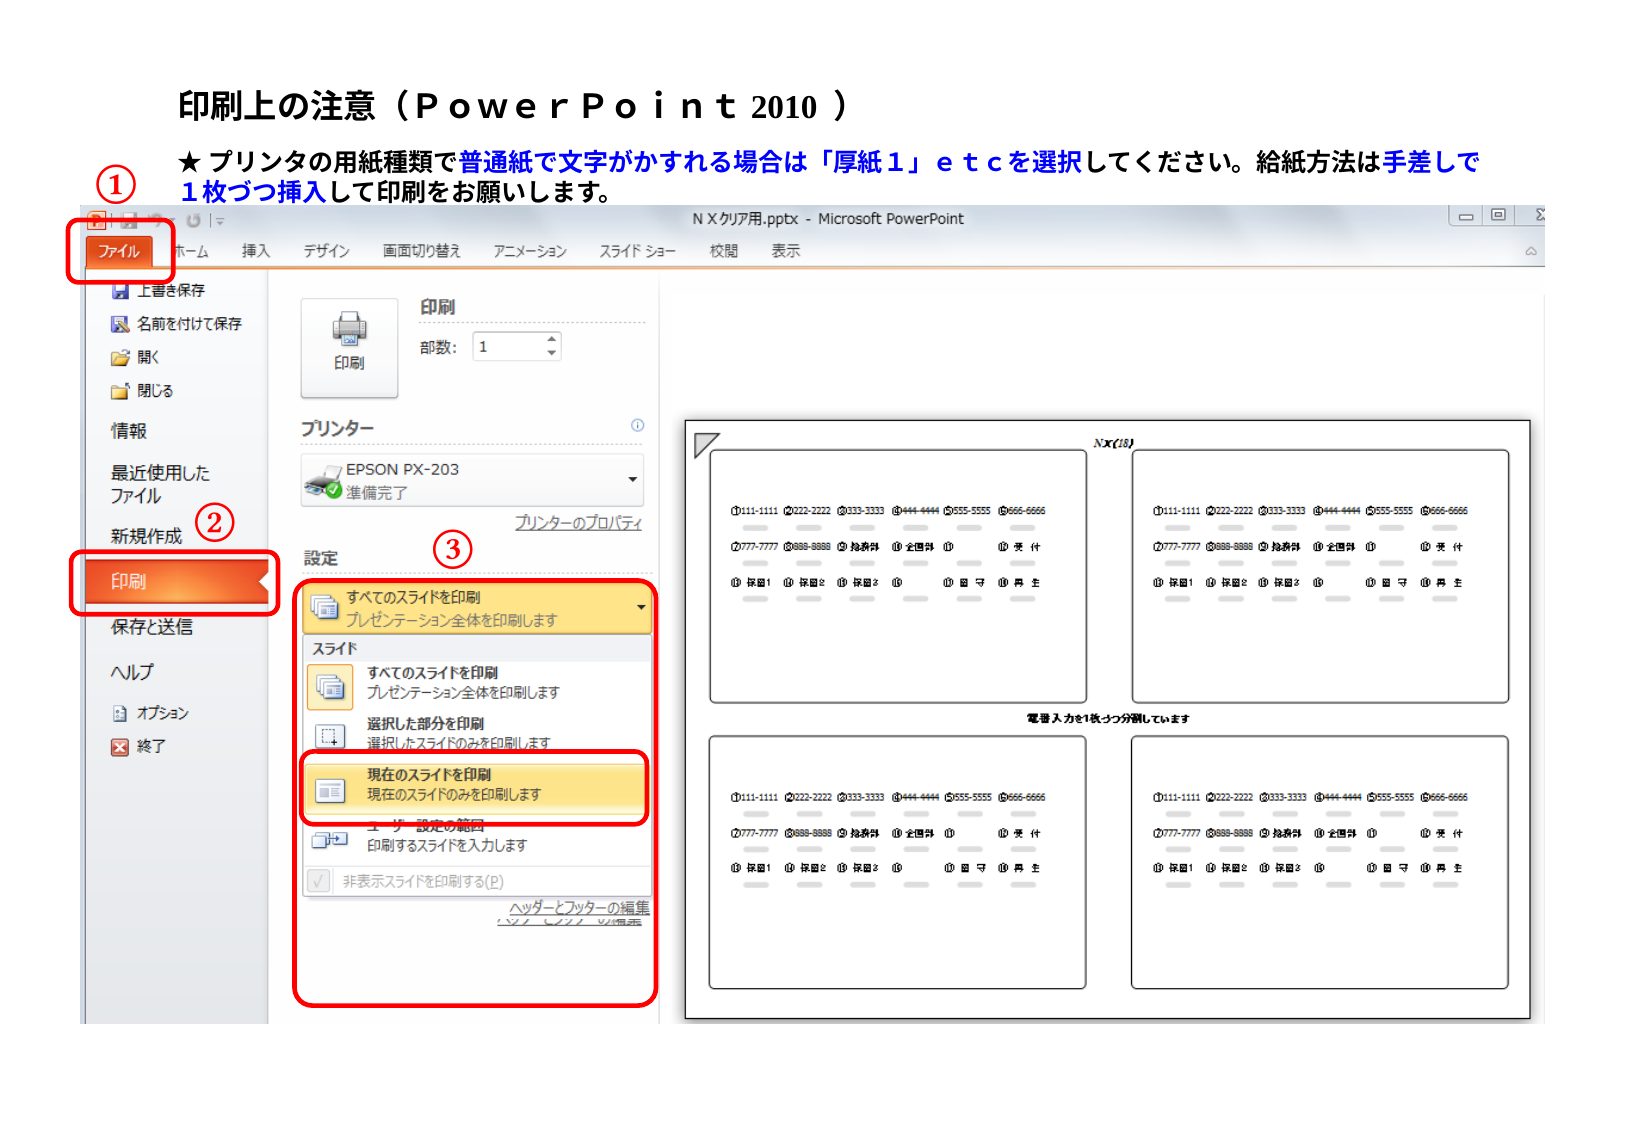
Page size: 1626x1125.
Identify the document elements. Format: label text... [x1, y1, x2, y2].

text_box [67, 220, 74, 282]
text_box ① [80, 143, 162, 203]
picture [79, 204, 1545, 1024]
text_box 印刷上の注意（ＰｏｗｅｒＰｏｉｎｔ2010 ） [162, 78, 1498, 133]
text_box ★プリンタの用紙種類で普通紙で文字がかすれる場合は「厚紙１」ｅｔｃを選択してください。給紙方法は手差しで１枚づつ挿入して印刷をお願いします。 [162, 139, 1498, 203]
